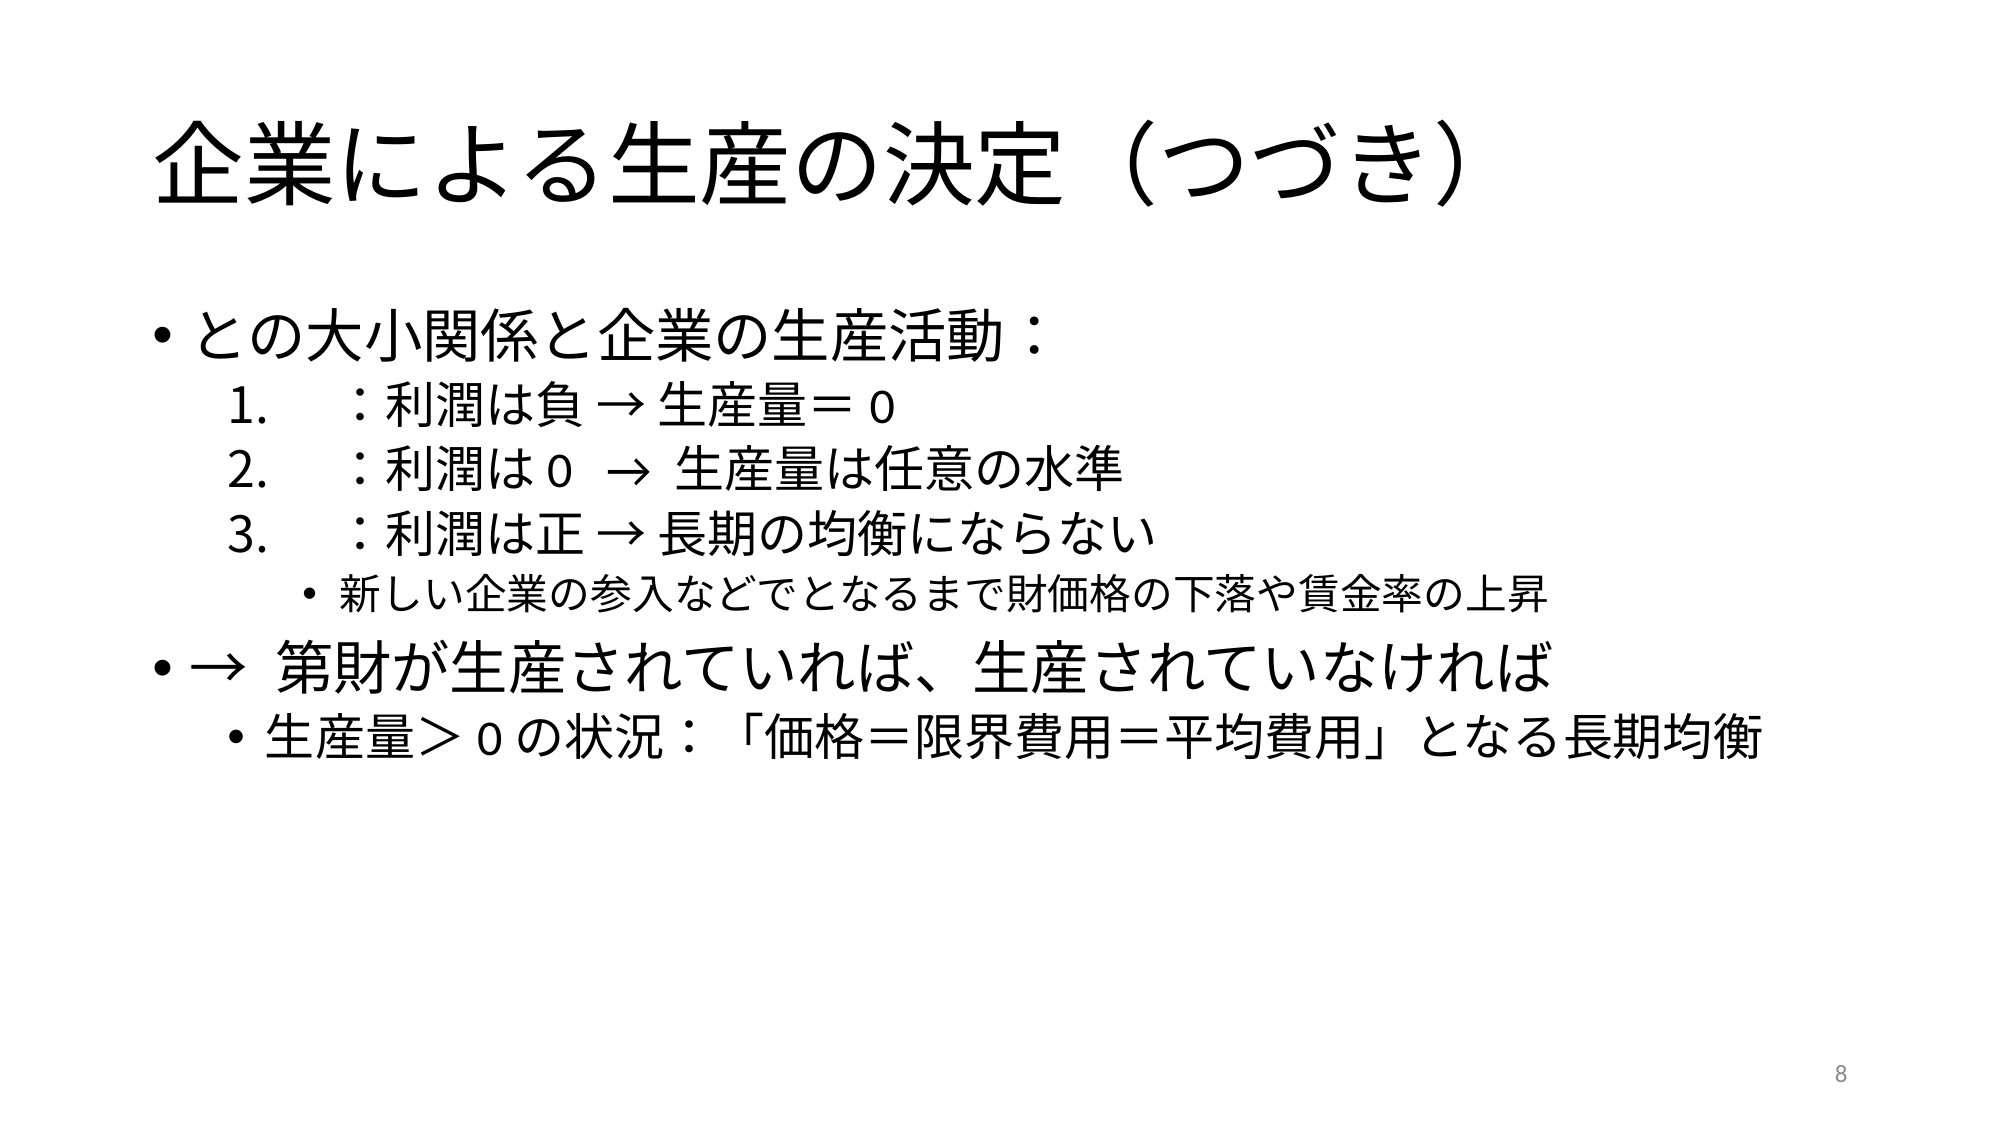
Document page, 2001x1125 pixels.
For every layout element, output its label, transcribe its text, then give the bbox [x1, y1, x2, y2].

title 企業による生産の決定（つづき） [137, 59, 1863, 278]
slide_number 8 [1412, 1042, 1863, 1103]
